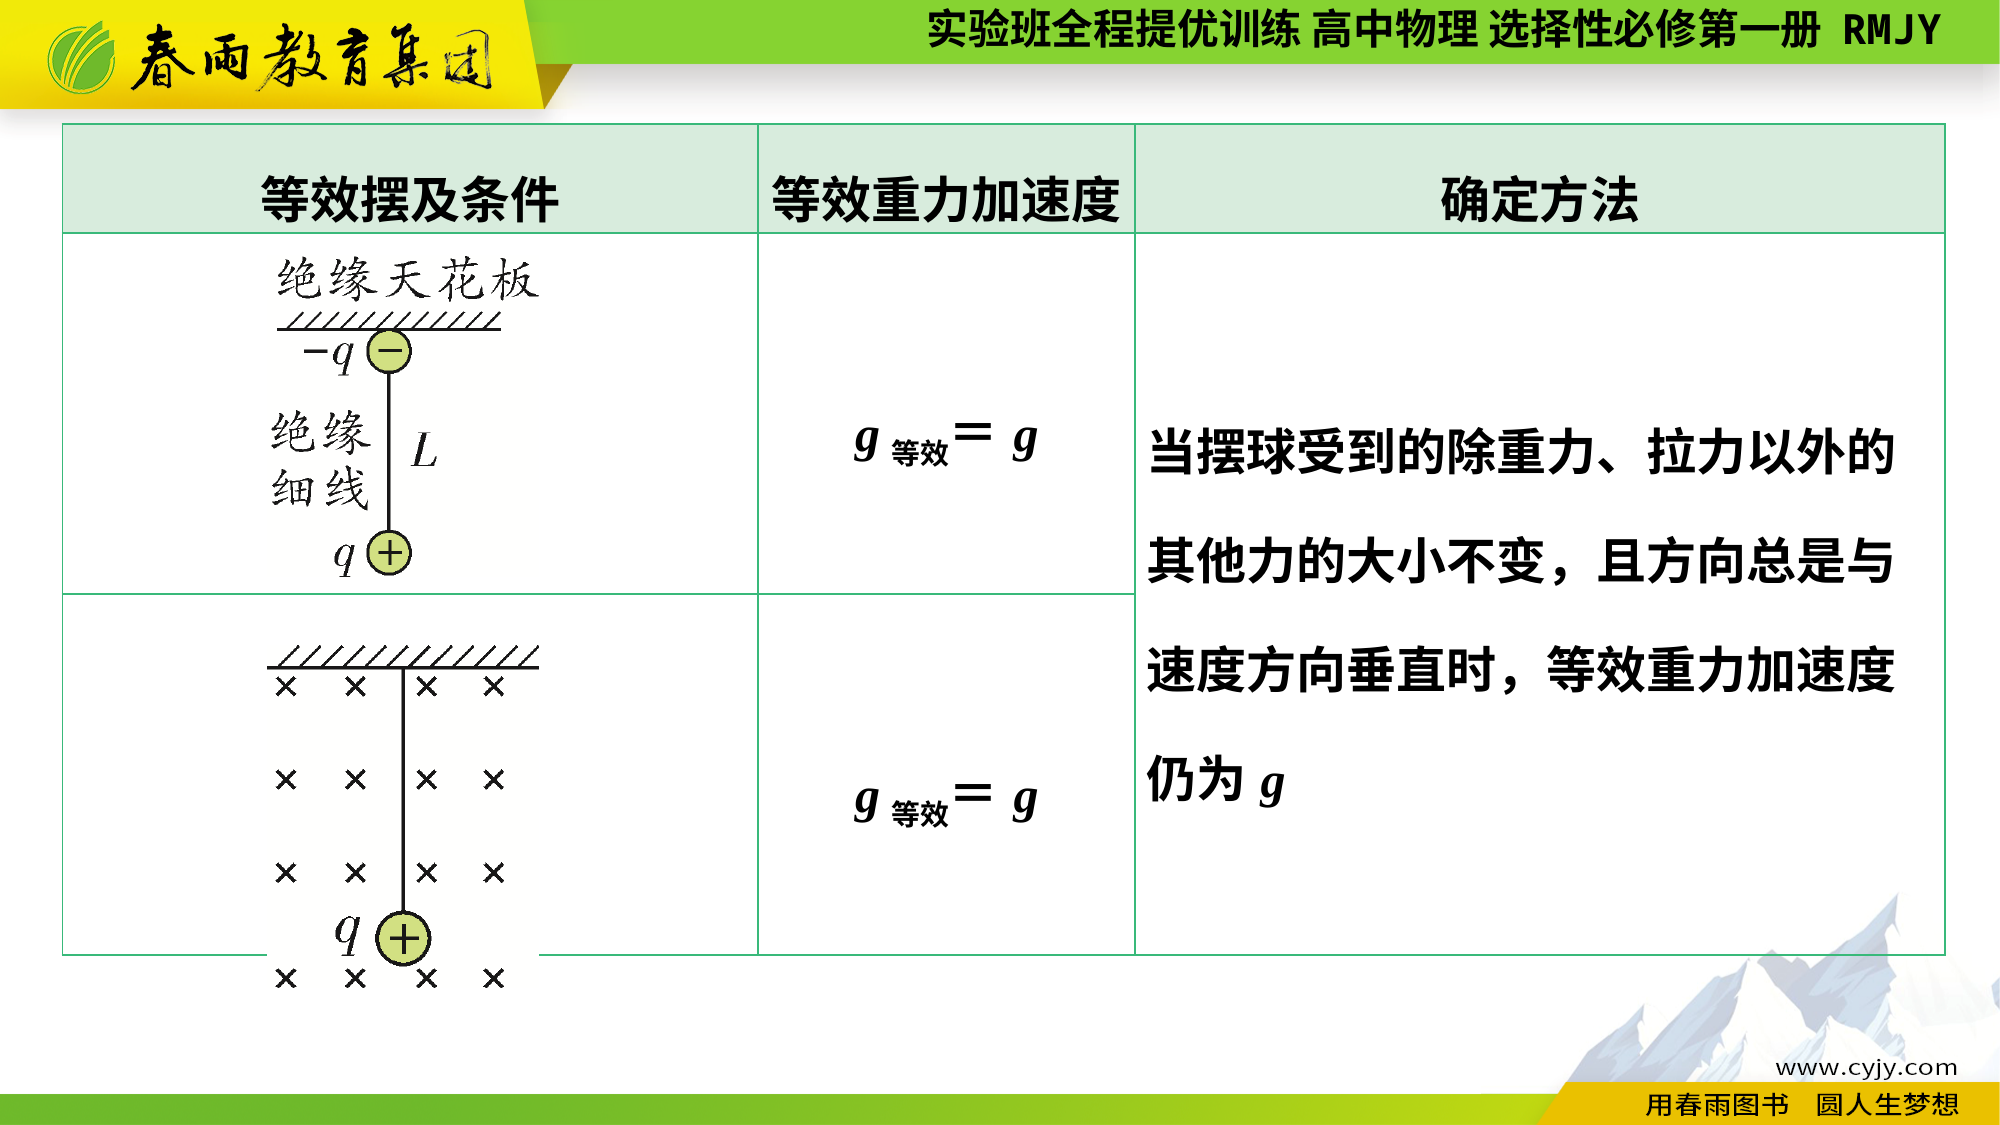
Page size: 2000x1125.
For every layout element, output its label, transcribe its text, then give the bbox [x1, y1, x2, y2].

picture [0, 0, 2000, 1125]
table_header 确定方法 [1136, 125, 1944, 232]
table_cell g等效＝g [759, 595, 1134, 954]
table_cell g等效＝g [759, 234, 1134, 593]
table_header 等效摆及条件 [63, 125, 757, 232]
table_cell [63, 234, 757, 593]
table_header 等效重力加速度 [759, 125, 1134, 232]
table_cell [63, 595, 757, 954]
table_cell 当摆球受到的除重力、拉力以外的其他力的大小不变，且方向总是与速度方向垂直时，等效重力加速度仍为g [1136, 234, 1944, 954]
